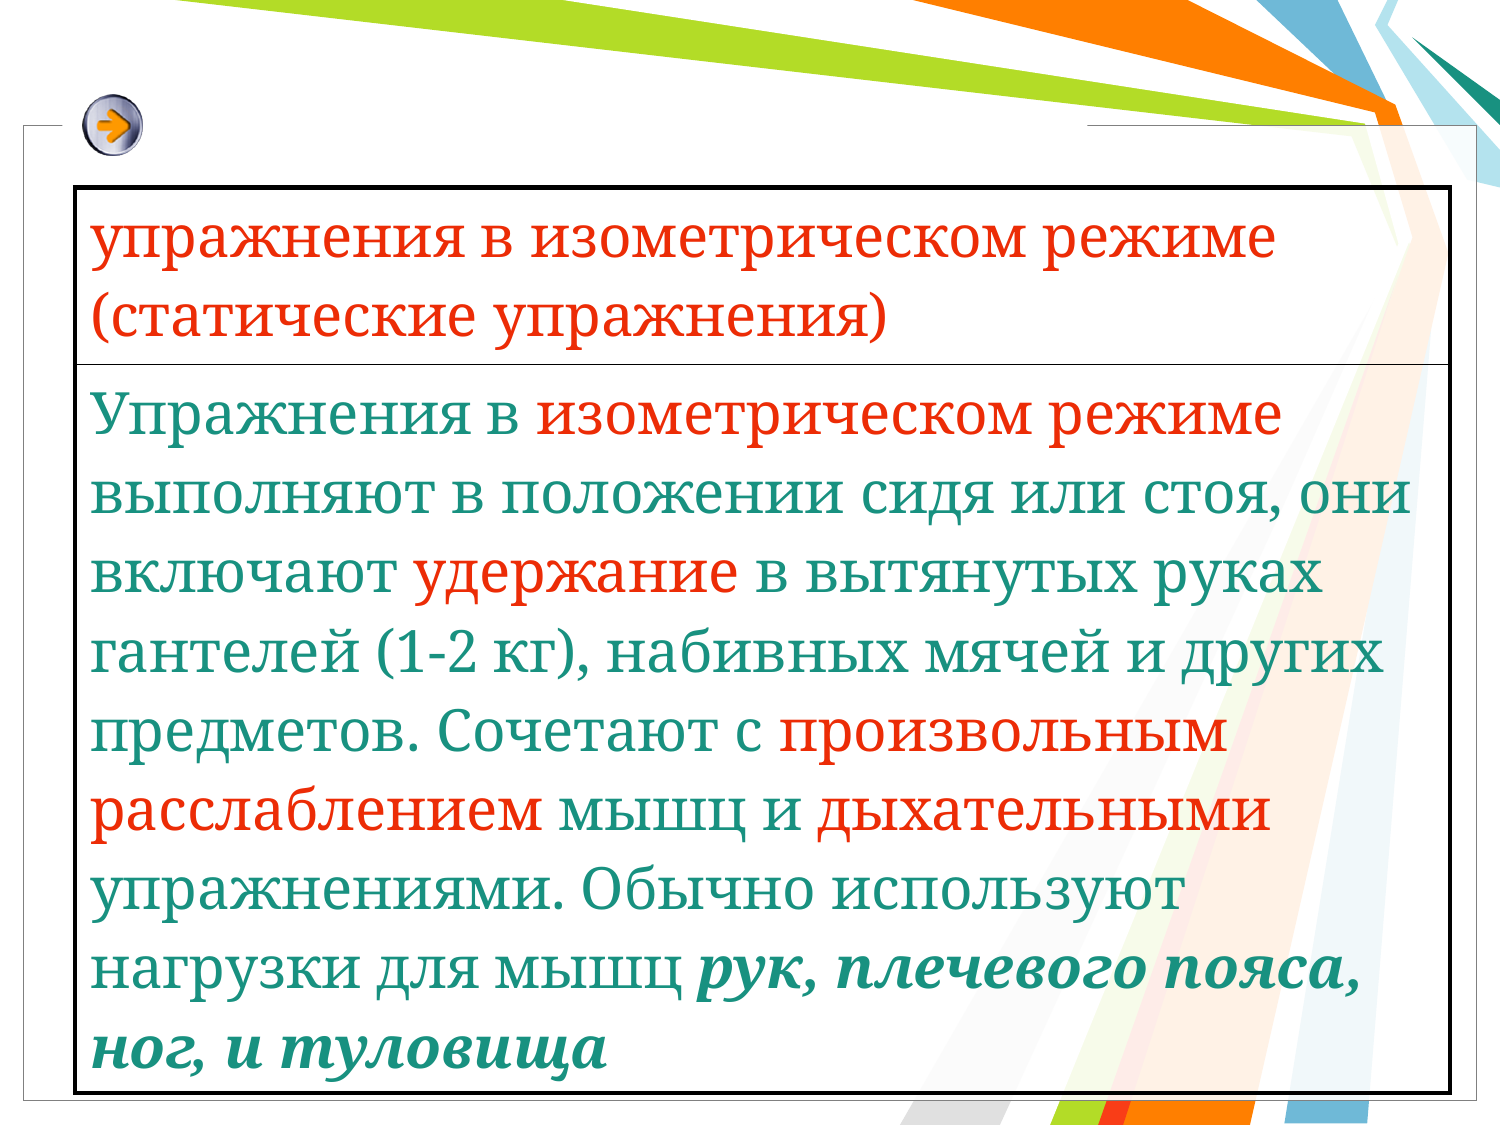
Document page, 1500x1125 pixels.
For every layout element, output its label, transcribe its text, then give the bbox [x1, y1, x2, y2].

picture [82, 94, 143, 156]
table_header упражнения в изометрическом режиме (статические упражнения) [77, 190, 1448, 364]
table_cell Упражнения в изометрическом режиме выполняют в положении сидя или стоя, они включают удержание в вытянутых руках гантелей (1-2 кг), набивных мячей и других предметов. Сочетают с произвольным расслаблением мышц и дыхательными упражнениями. Обычно используют нагрузки для мышц рук, плечевого пояса, ног, и туловища [77, 365, 1448, 1091]
